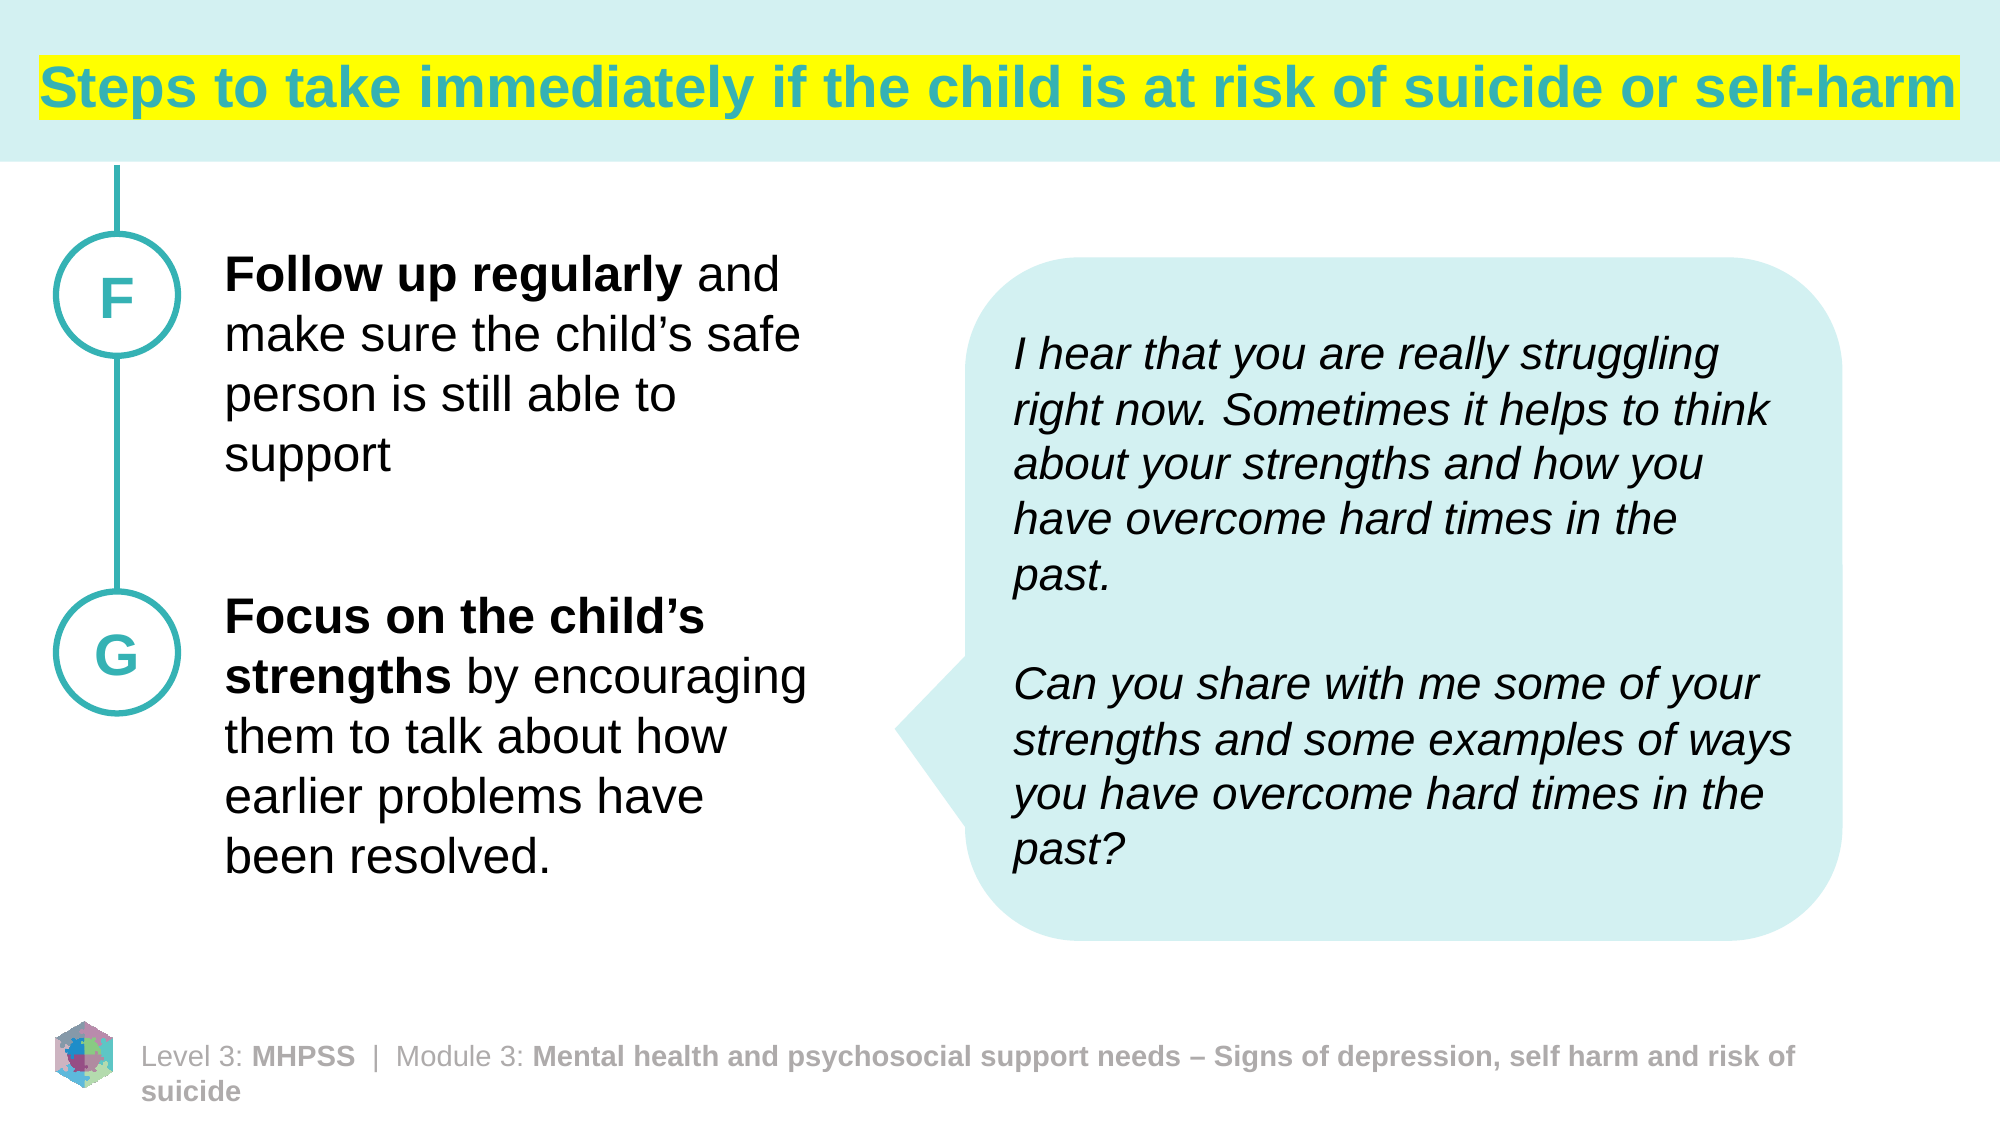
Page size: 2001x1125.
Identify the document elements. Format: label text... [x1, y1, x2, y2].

title Steps to take immediately if the child is at risk of suicide or self-harm [0, 0, 2000, 198]
text_box I hear that you are really struggling right now. Sometimes it helps to think about your strengths and how you have overcome hard times in the past. Can you share with me some of your strengths and some examples of ways you have overcome hard times in the past? [894, 257, 1843, 941]
text_box Follow up regularly and make sure the child’s safe person is still able to support Focus on the child’s strengths by encouraging them to talk about how earlier problems have been resolved. [209, 233, 833, 653]
text_box F [55, 234, 112, 356]
text_box G [55, 591, 178, 714]
text_box F [121, 233, 178, 356]
picture [55, 1021, 113, 1088]
